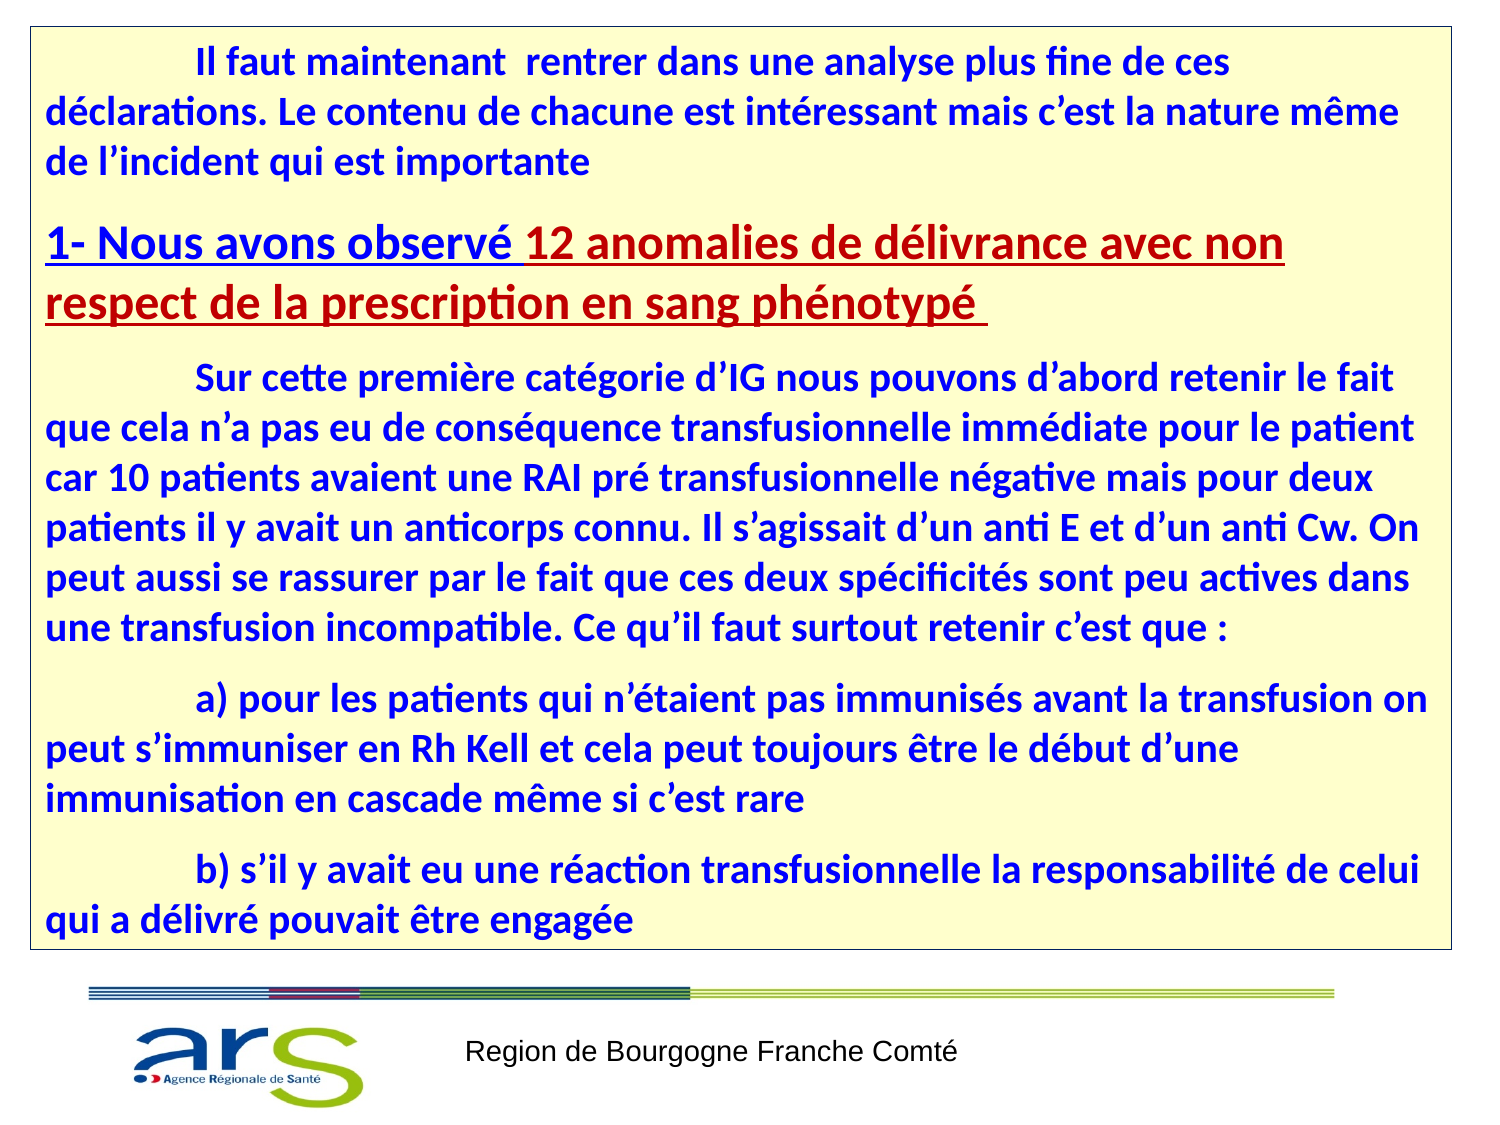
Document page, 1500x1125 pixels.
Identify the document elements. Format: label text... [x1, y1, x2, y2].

text_box Il faut maintenant rentrer dans une analyse plus fine de ces déclarations. Le contenu de chacune est intéressant mais c’est la nature même de l’incident qui est importante 1- Nous avons observé 12 anomalies de délivrance avec non respect de la prescription en sang phénotypé Sur cette première catégorie d’IG nous pouvons d’abord retenir le fait que cela n’a pas eu de conséquence transfusionnelle immédiate pour le patient car 10 patients avaient une RAI pré transfusionnelle négative mais pour deux patients il y avait un anticorps connu. Il s’agissait d’un anti E et d’un anti Cw. On peut aussi se rassurer par le fait que ces deux spécificités sont peu actives dans une transfusion incompatible. Ce qu’il faut surtout retenir c’est que : a) pour les patients qui n’étaient pas immunisés avant la transfusion on peut s’immuniser en Rh Kell et cela peut toujours être le début d’une immunisation en cascade même si c’est rare b) s’il y avait eu une réaction transfusionnelle la responsabilité de celui qui a délivré pouvait être engagée [30, 26, 1452, 950]
picture [87, 958, 1335, 1125]
